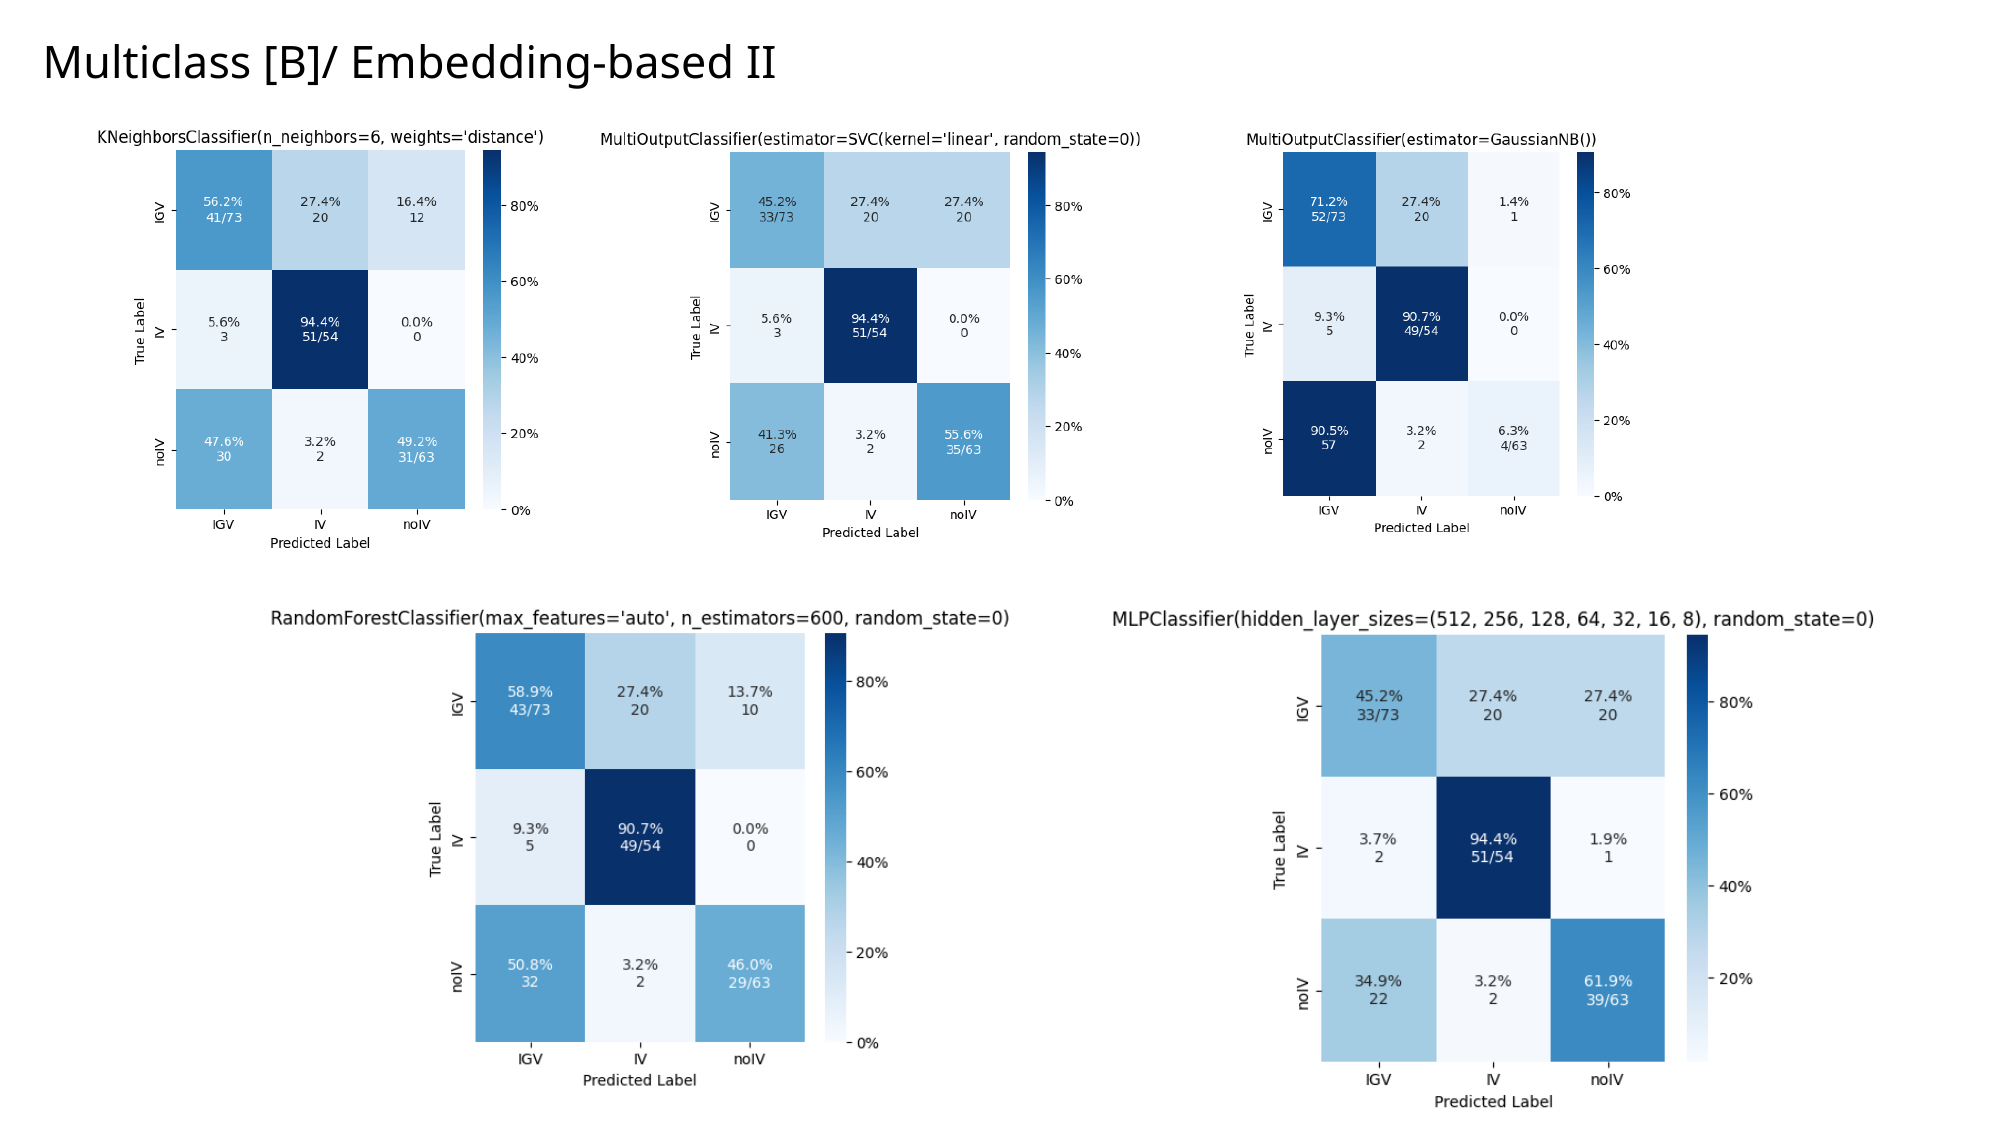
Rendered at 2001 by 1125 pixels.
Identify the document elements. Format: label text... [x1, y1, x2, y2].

picture [88, 117, 576, 563]
picture [1102, 596, 1893, 1125]
picture [261, 597, 1030, 1093]
picture [596, 126, 1149, 554]
title Multiclass [B]/ Embedding-based II [27, 32, 1753, 96]
picture [1221, 117, 1658, 548]
